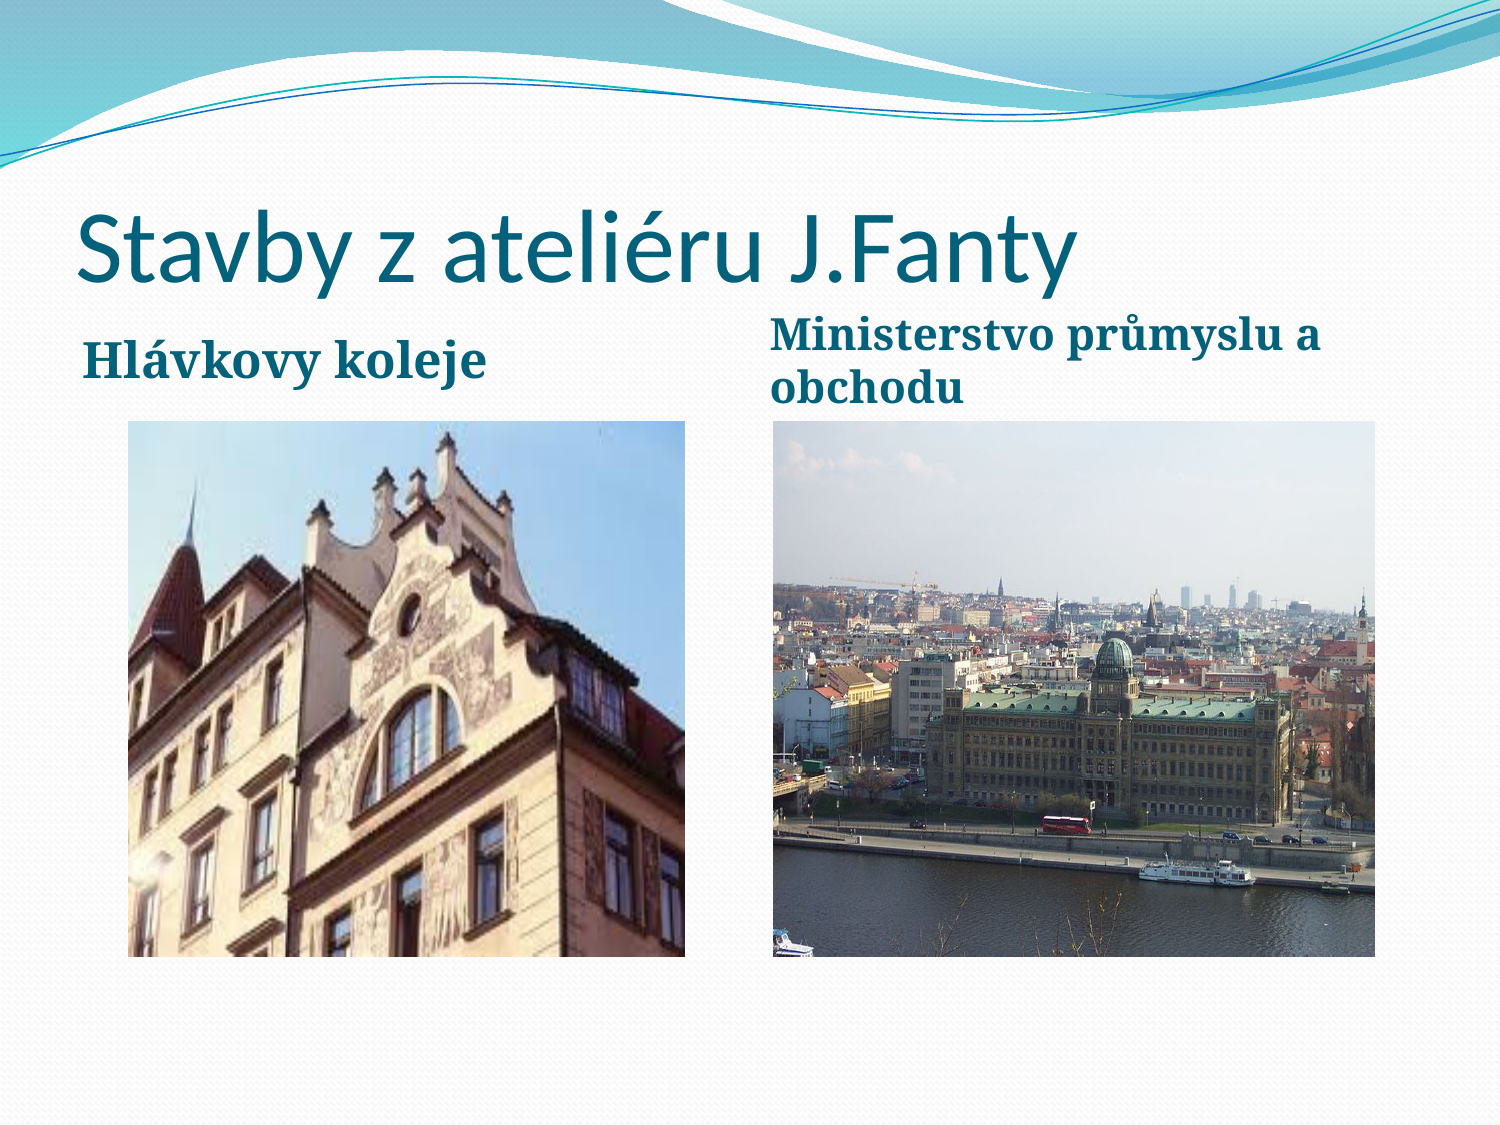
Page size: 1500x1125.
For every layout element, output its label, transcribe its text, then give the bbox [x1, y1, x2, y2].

picture [128, 421, 685, 957]
picture [773, 421, 1375, 957]
list Ministerstvo průmyslu a obchodu [761, 304, 1426, 413]
list Hlávkovy koleje [74, 304, 738, 413]
title Stavby z ateliéru J.Fanty [74, 115, 1426, 304]
